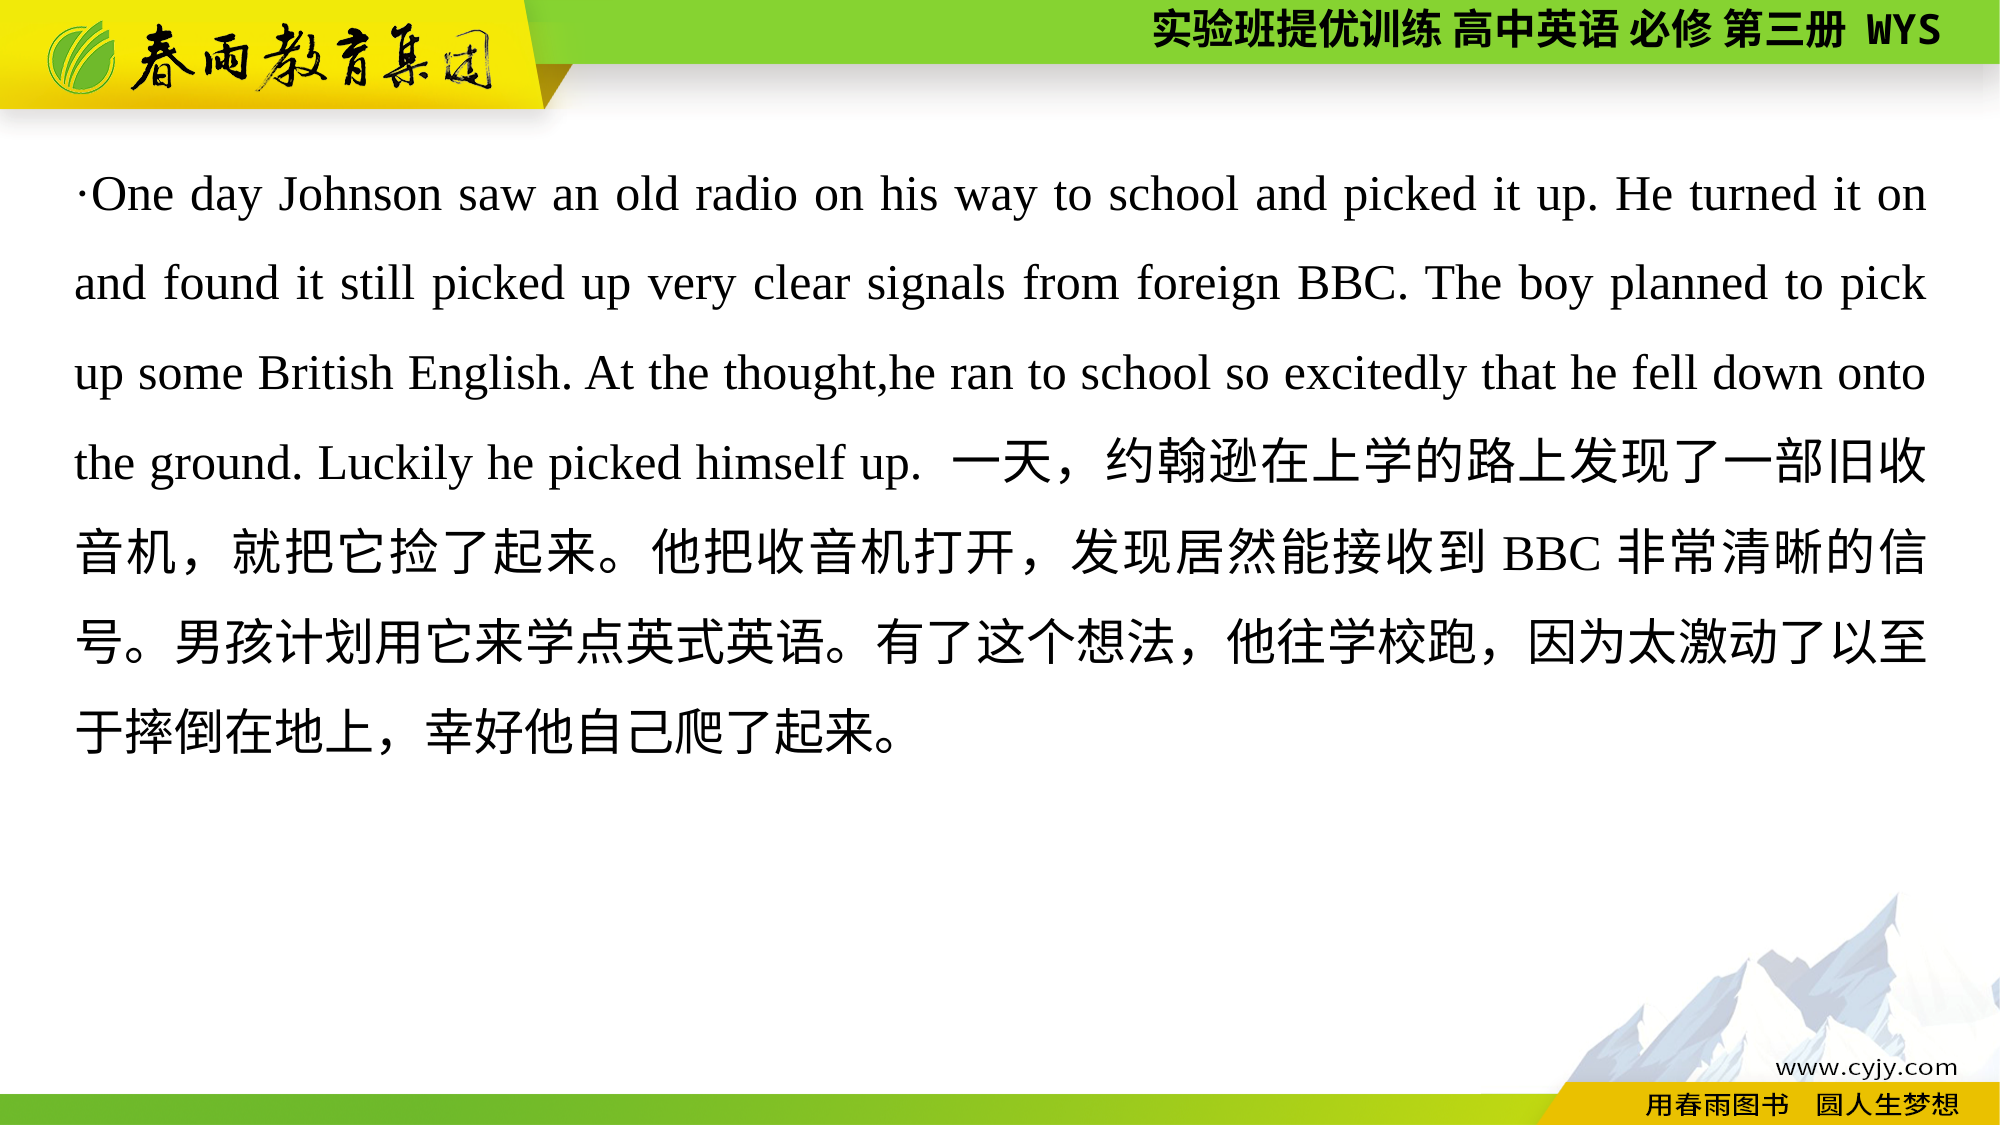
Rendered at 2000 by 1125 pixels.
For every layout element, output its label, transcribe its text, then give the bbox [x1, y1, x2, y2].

list ·One day Johnson saw an old radio on his way to school and picked it up. He turned it on and found it still picked up very clear signals from foreign BBC. The boy planned to pick up some British English. At the thought,he ran to school so excitedly that he fell down onto the ground. Luckily he picked himself up. 一天，约翰逊在上学的路上发现了一部旧收音机，就把它捡了起来。他把收音机打开，发现居然能接收到BBC非常清晰的信号。男孩计划用它来学点英式英语。有了这个想法，他往学校跑，因为太激动了以至于摔倒在地上，幸好他自己爬了起来。 [59, 122, 1944, 763]
picture [0, 0, 2000, 1125]
